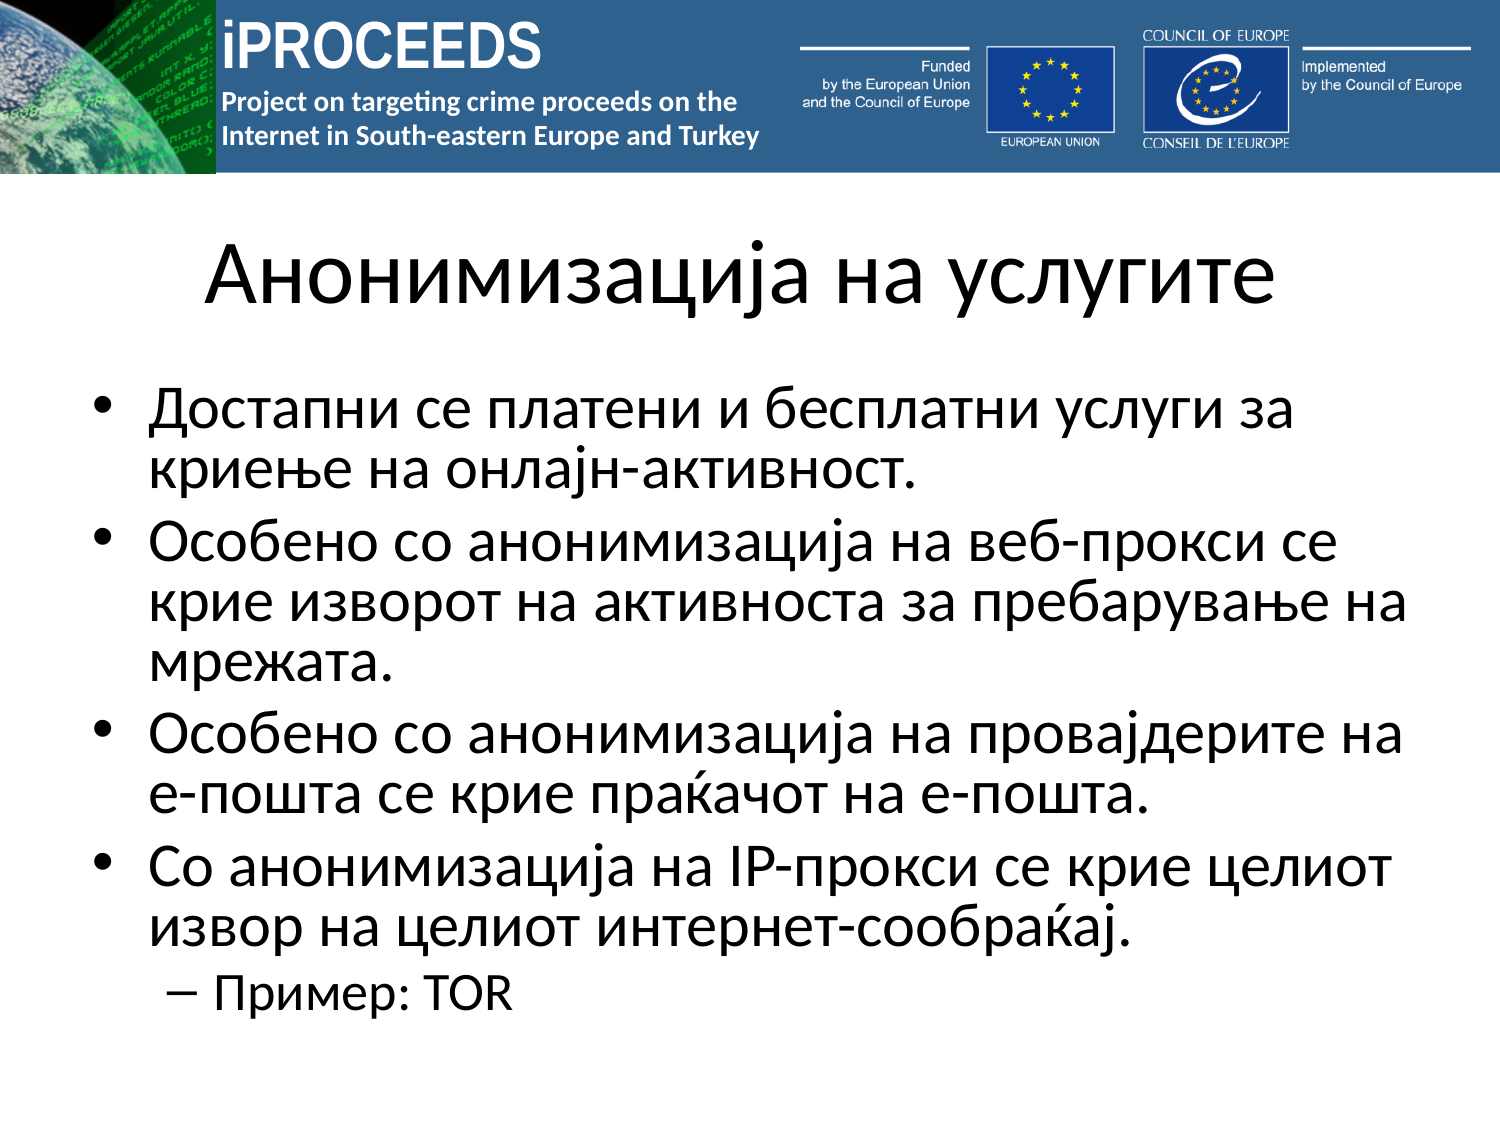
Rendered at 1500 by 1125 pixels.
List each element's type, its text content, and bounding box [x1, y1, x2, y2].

list Достапни се платени и бесплатни услуги за криење на онлајн-активност. Особено со анонимизација на веб-прокси се крие изворот на активноста за пребарување на мрежата. Особено со анонимизација на провајдерите на е-пошта се крие праќачот на е-пошта. Со анонимизација на IP-прокси се крие целиот извор на целиот интернет-сообраќај. Пример: TOR [76, 373, 1427, 1017]
picture [0, 0, 216, 174]
picture [800, 30, 1471, 148]
title Анонимизација на услугите [76, 172, 1427, 361]
